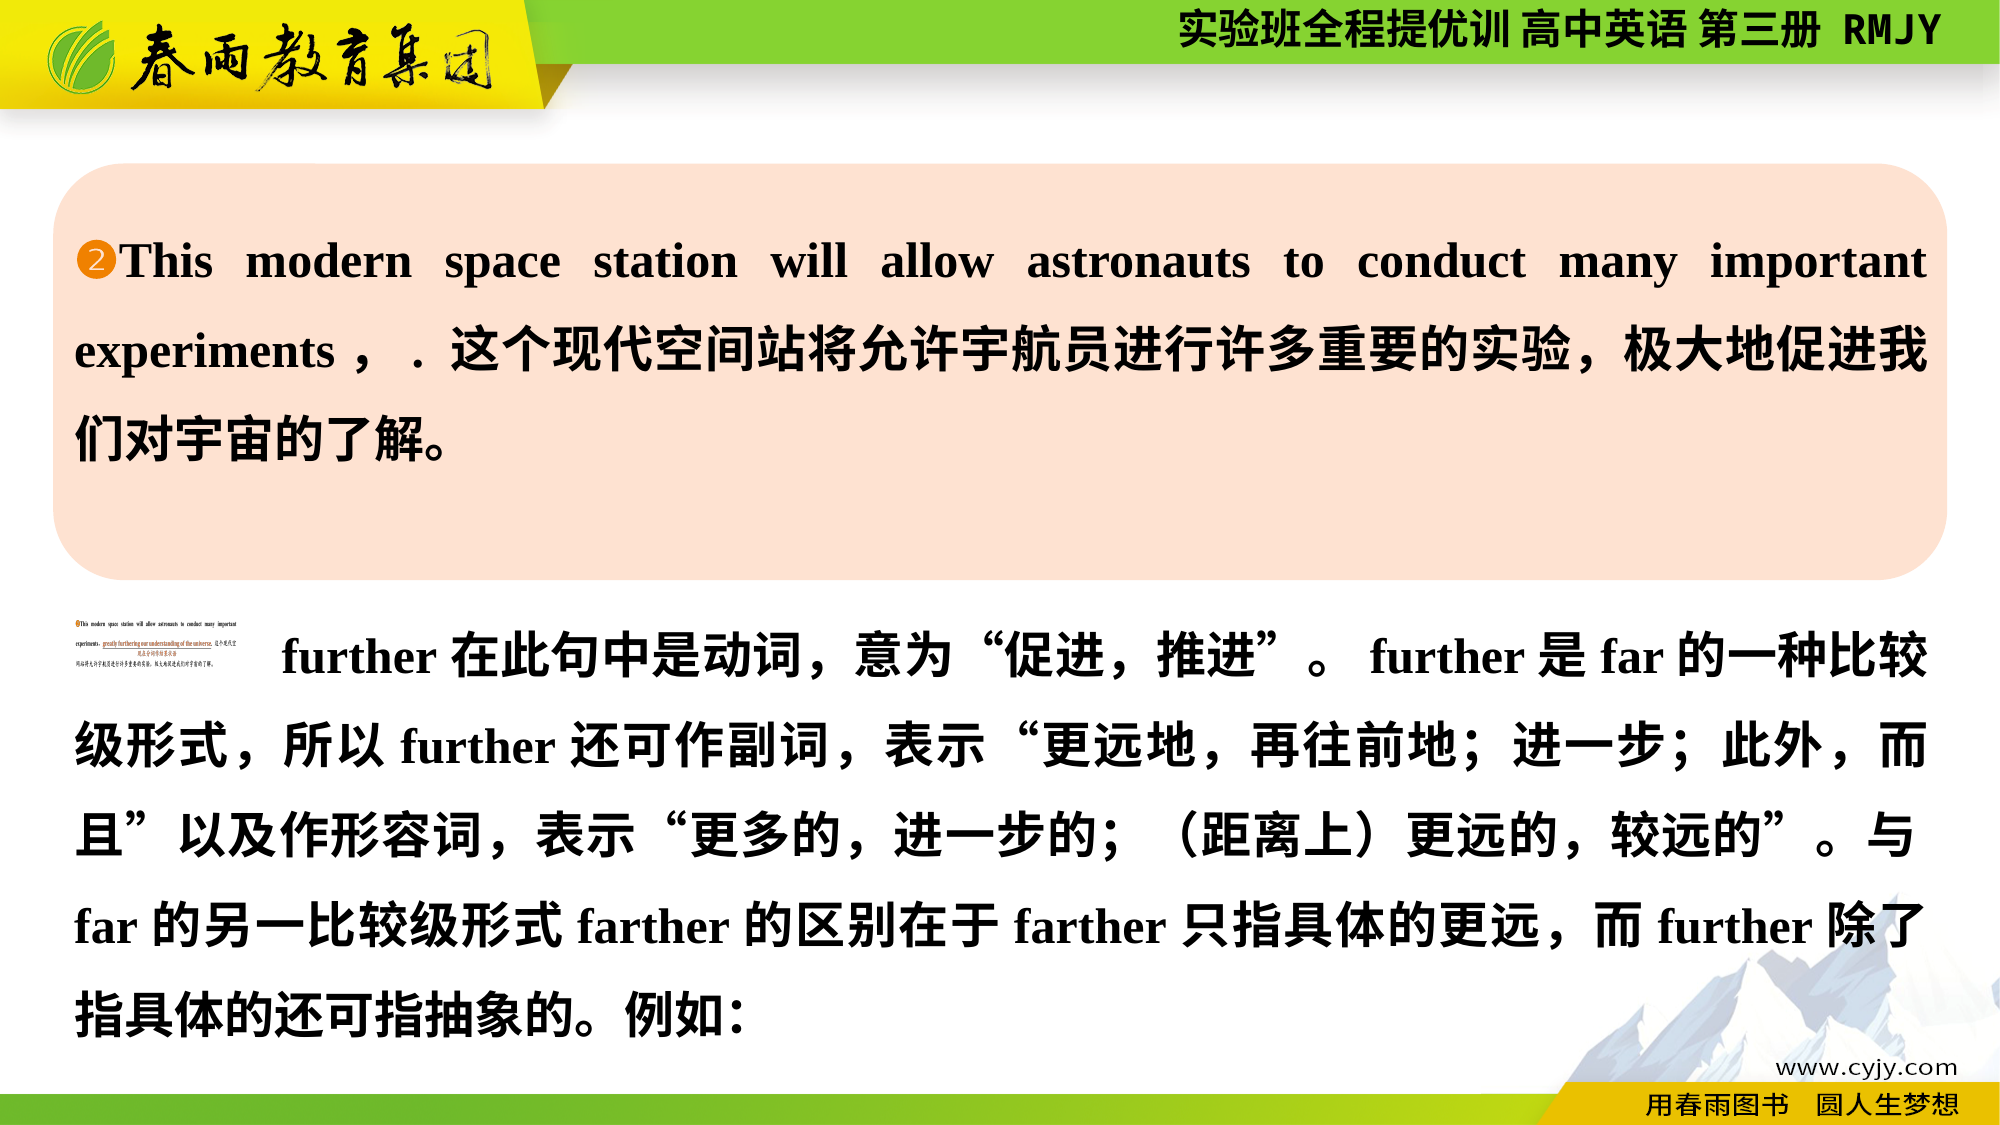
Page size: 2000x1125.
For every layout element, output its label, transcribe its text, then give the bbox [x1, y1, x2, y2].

text_box further在此句中是动词，意为“促进，推进”。further是far的一种比较级形式，所以further还可作副词，表示“更远地，再往前地；进一步；此外，而且”以及作形容词，表示“更多的，进一步的；（距离上）更远的，较远的”。与far的另一比较级形式farther的区别在于farther只指具体的更远，而further除了指具体的还可指抽象的。例如： [59, 586, 1944, 1052]
picture [0, 0, 2000, 1125]
text_box [54, 165, 1946, 579]
